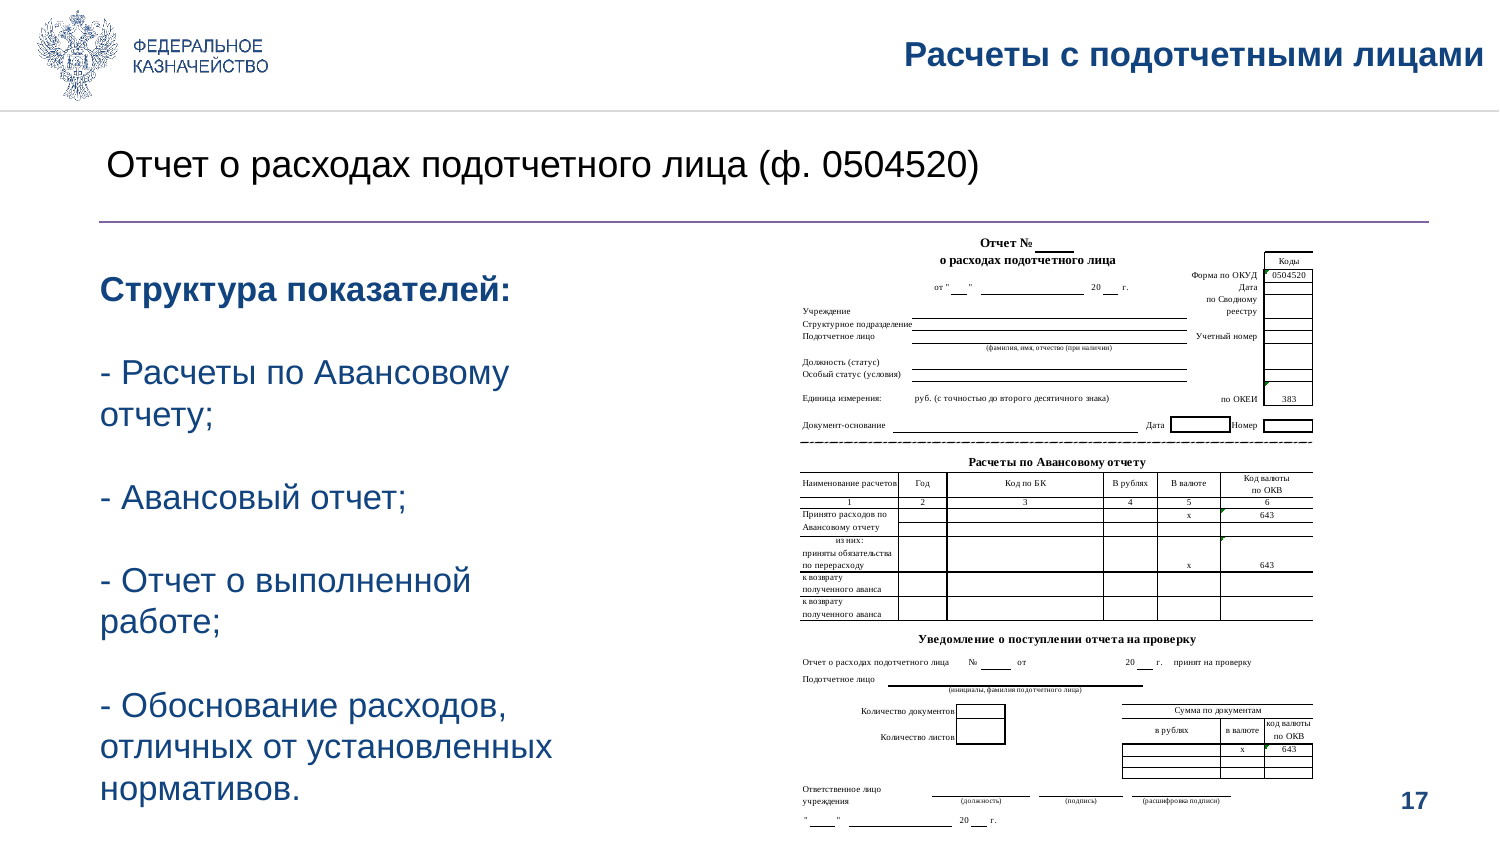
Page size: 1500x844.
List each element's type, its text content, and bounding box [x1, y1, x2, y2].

text_box Отчет о расходах подотчетного лица (ф. 0504520) [91, 132, 1417, 193]
text_box Расчеты с подотчетными лицами [655, 23, 1500, 81]
picture [799, 234, 1315, 828]
slide_number 16 [1318, 784, 1429, 815]
text_box Структура показателей: - Расчеты по Авансовому отчету; - Авансовый отчет; - Отчет о выполненной работе; - Обоснование расходов, отличных от установленных нормативов. [85, 259, 600, 815]
picture [37, 10, 268, 101]
